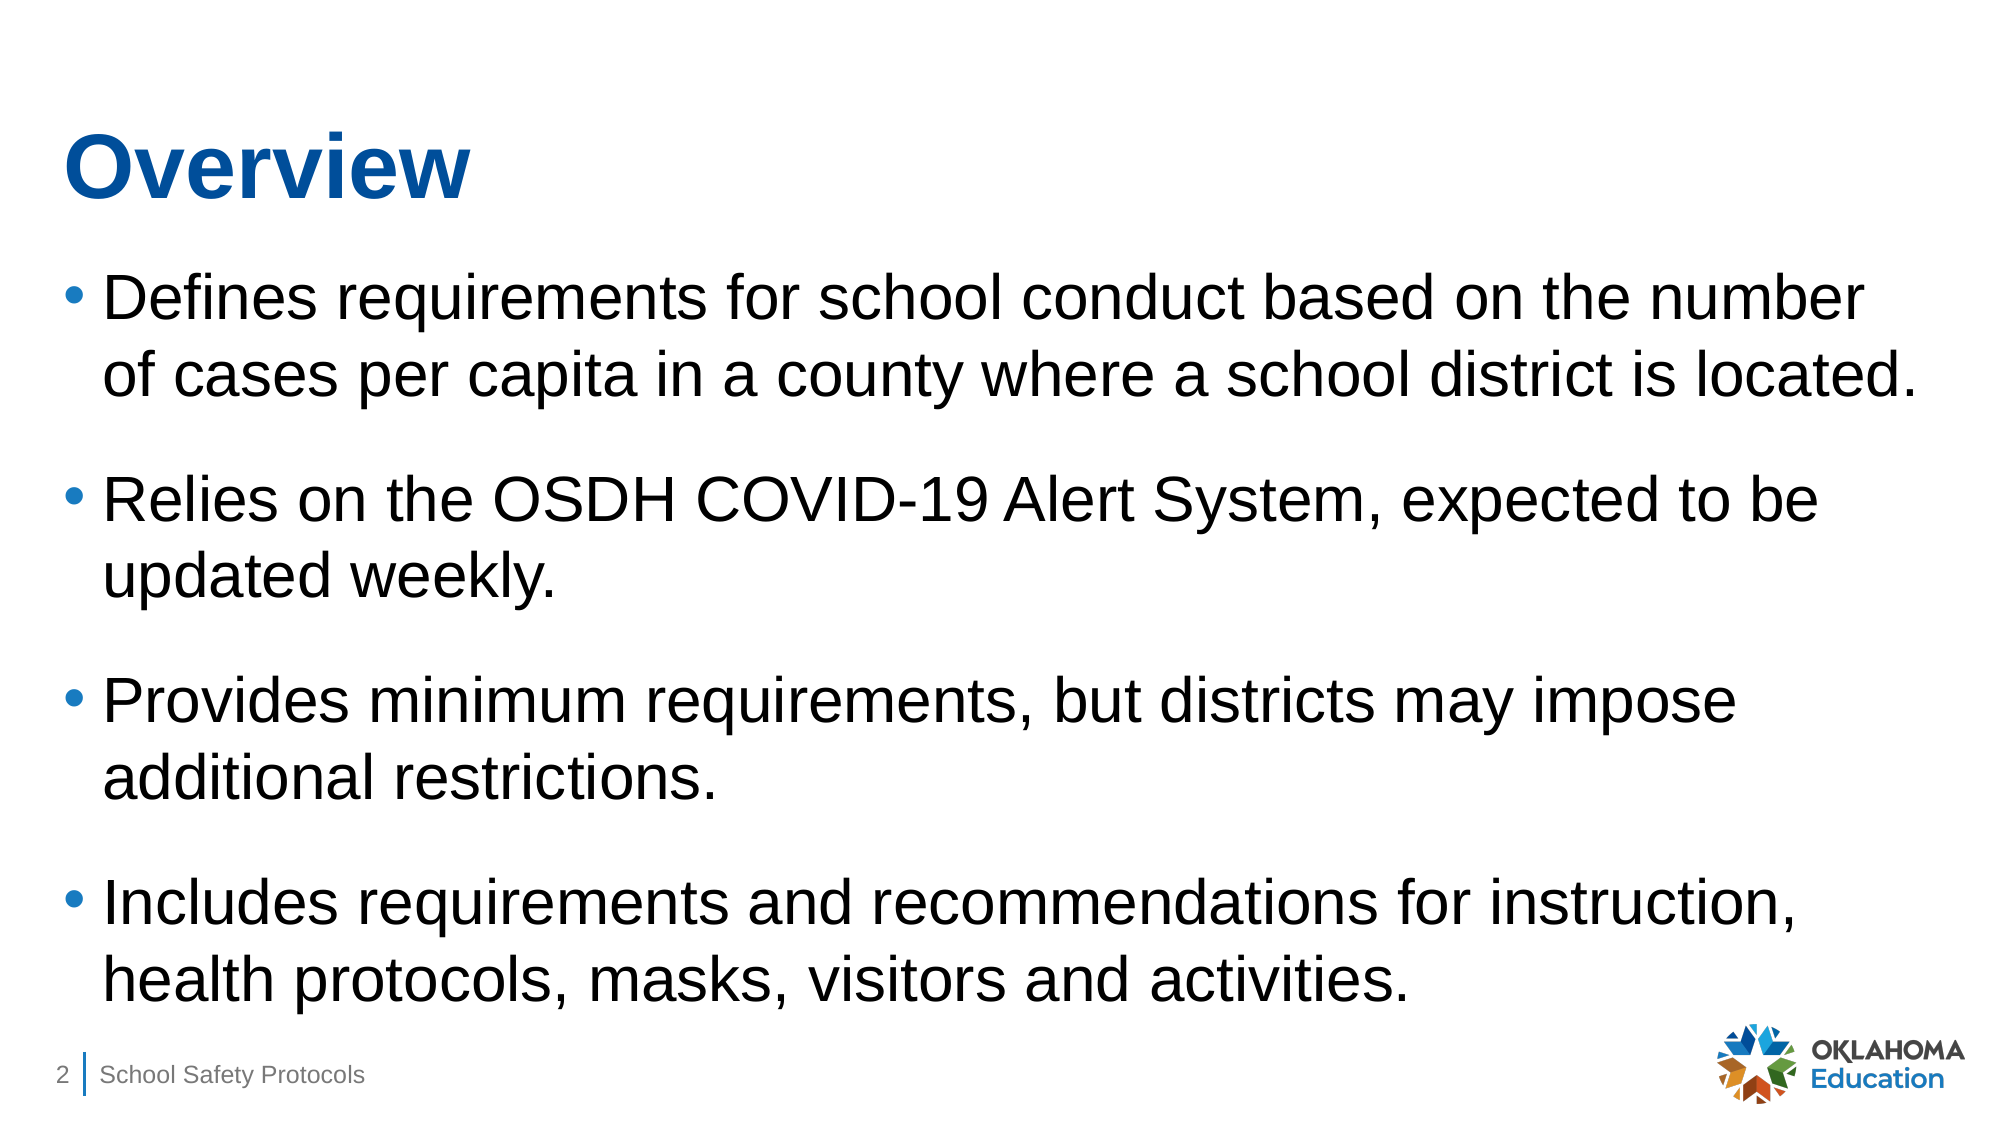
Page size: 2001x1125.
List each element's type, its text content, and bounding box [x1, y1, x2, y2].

footer School Safety Protocols [85, 1043, 1063, 1104]
picture [1717, 1024, 1965, 1104]
slide_number 2 [0, 1043, 85, 1104]
title Overview [48, 59, 1952, 248]
list Defines requirements for school conduct based on the number of cases per capita in a county where a school district is located. Relies on the OSDH COVID-19 Alert System, expected to be updated weekly. Provides minimum requirements, but districts may impose additional restrictions. Includes requirements and recommendations for instruction, health protocols, masks, visitors and activities. [48, 248, 1952, 1044]
